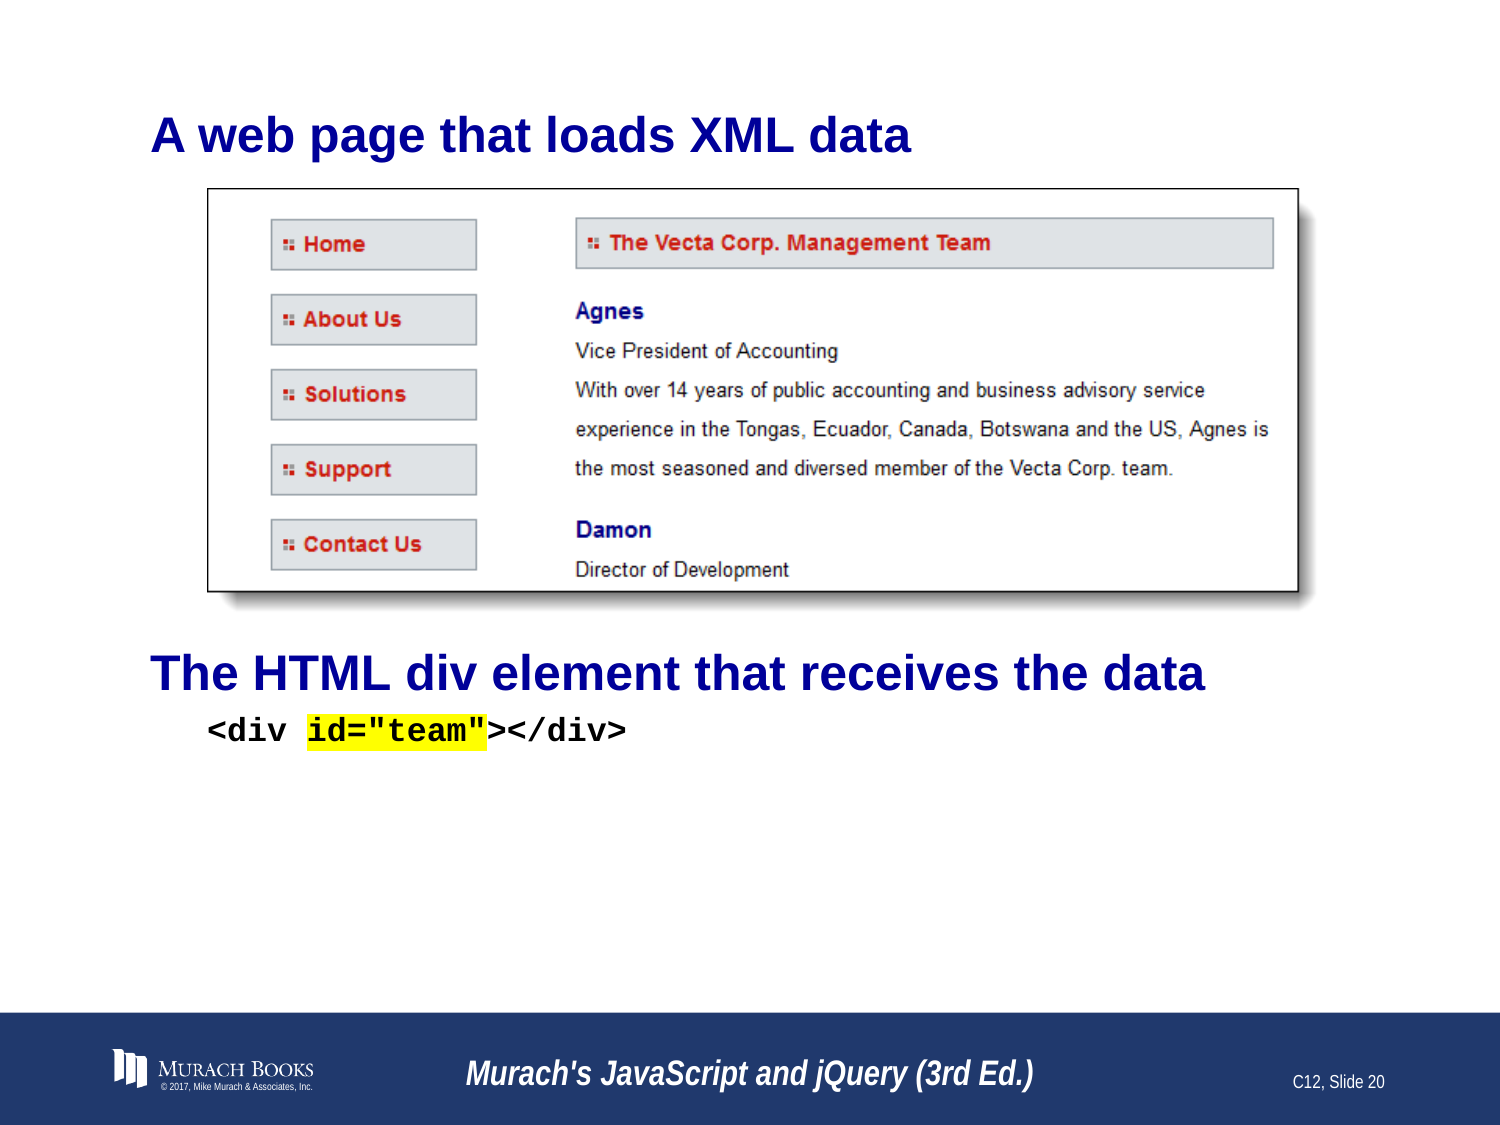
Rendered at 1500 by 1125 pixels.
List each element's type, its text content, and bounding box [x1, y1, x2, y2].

title A web page that loads XML data [150, 102, 1350, 164]
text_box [149, 187, 1350, 752]
slide_number Murach's JavaScript and jQuery (3rd Ed.) [463, 1025, 1050, 1100]
slide_number C12, Slide 20 [1087, 1025, 1400, 1100]
footer © 2017, Mike Murach & Associates, Inc. [12, 1025, 463, 1100]
